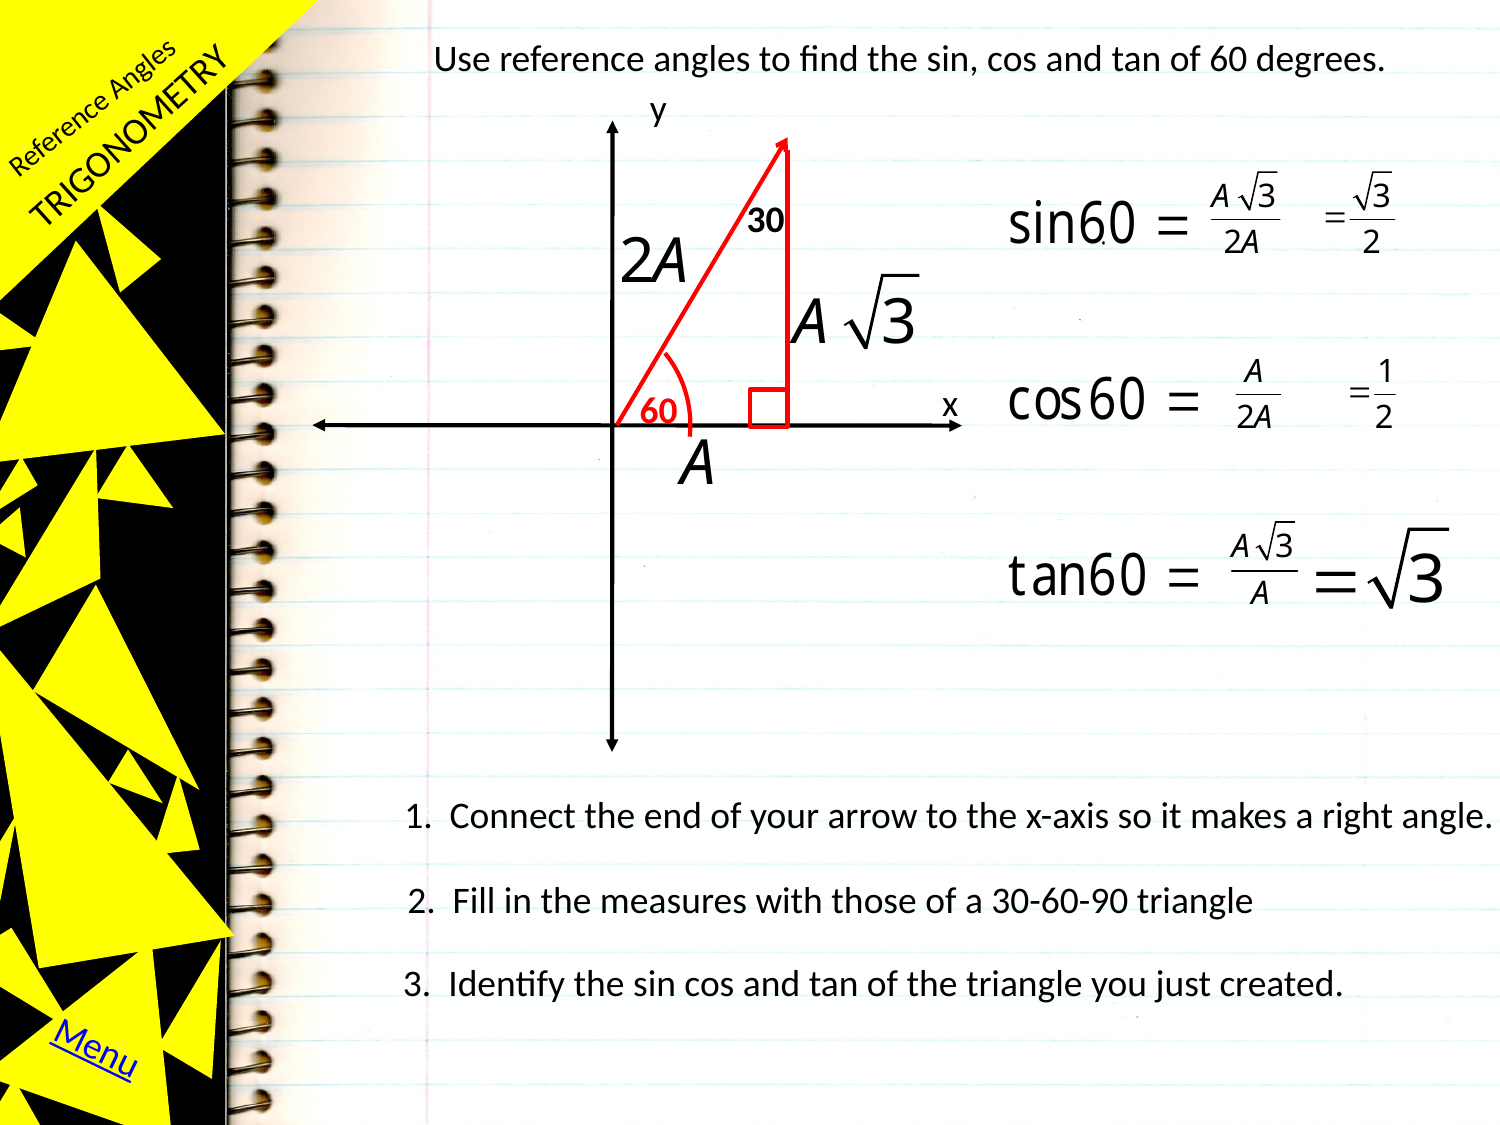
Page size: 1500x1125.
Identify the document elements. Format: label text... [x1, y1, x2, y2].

picture [321, 0, 1500, 1125]
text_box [674, 426, 738, 495]
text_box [1001, 189, 1201, 611]
text_box LAW of SINES: Summary [610, 227, 936, 371]
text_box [1317, 165, 1402, 261]
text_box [787, 259, 934, 365]
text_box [312, 76, 989, 753]
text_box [1225, 513, 1295, 612]
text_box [0, 0, 321, 1125]
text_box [613, 224, 713, 293]
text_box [1341, 345, 1402, 436]
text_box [1298, 512, 1463, 625]
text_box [1230, 345, 1288, 436]
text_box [1205, 165, 1288, 261]
